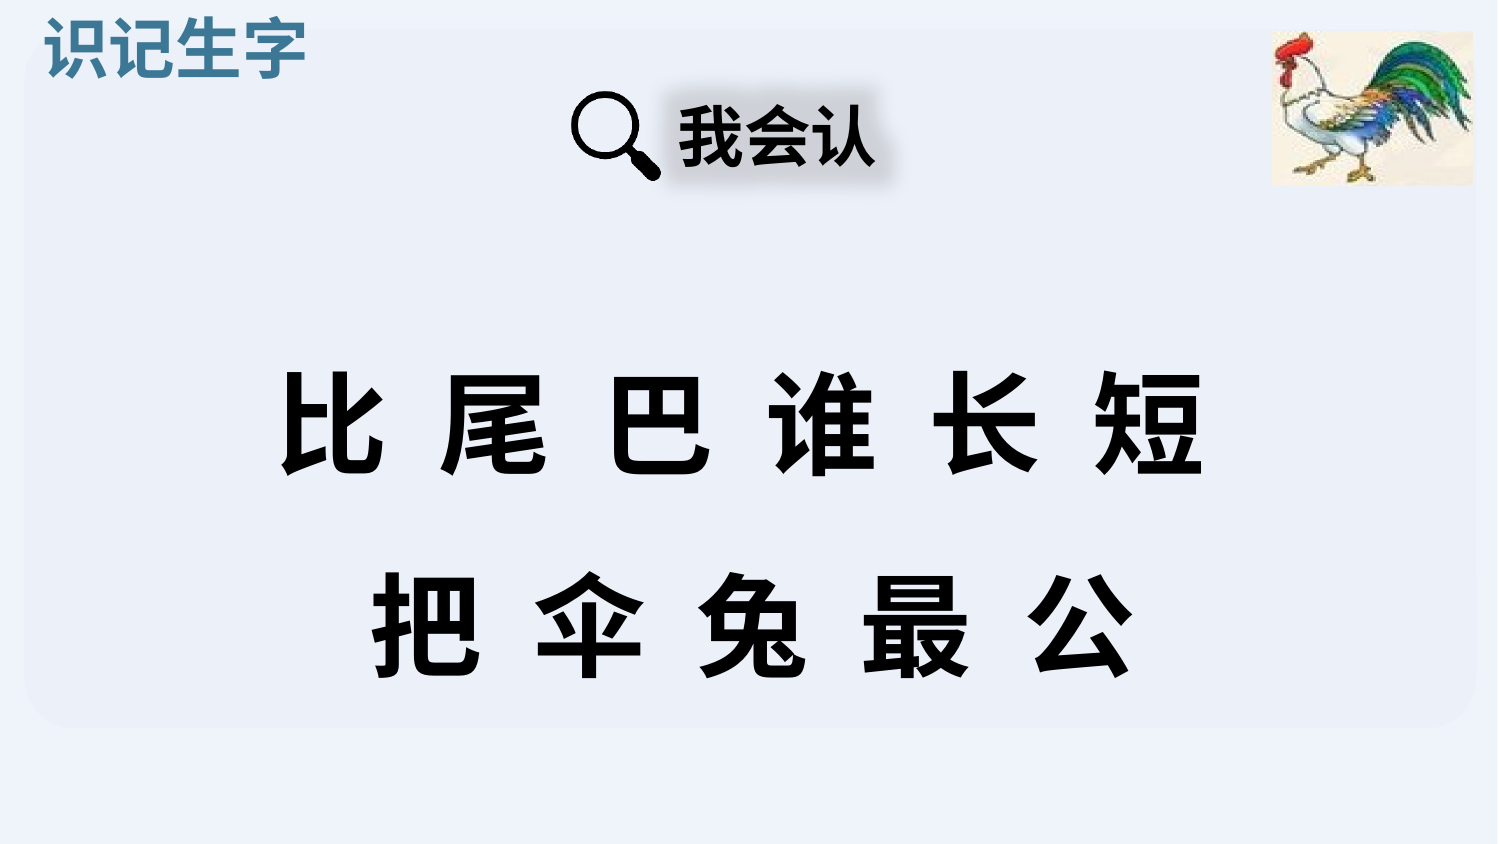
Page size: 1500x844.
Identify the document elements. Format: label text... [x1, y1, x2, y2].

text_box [1272, 31, 1473, 186]
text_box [551, 81, 893, 191]
text_box 识记生字 [27, 0, 345, 95]
text_box 比 尾 巴 谁 长 短 把 伞 兔 最 公 [235, 279, 1271, 699]
